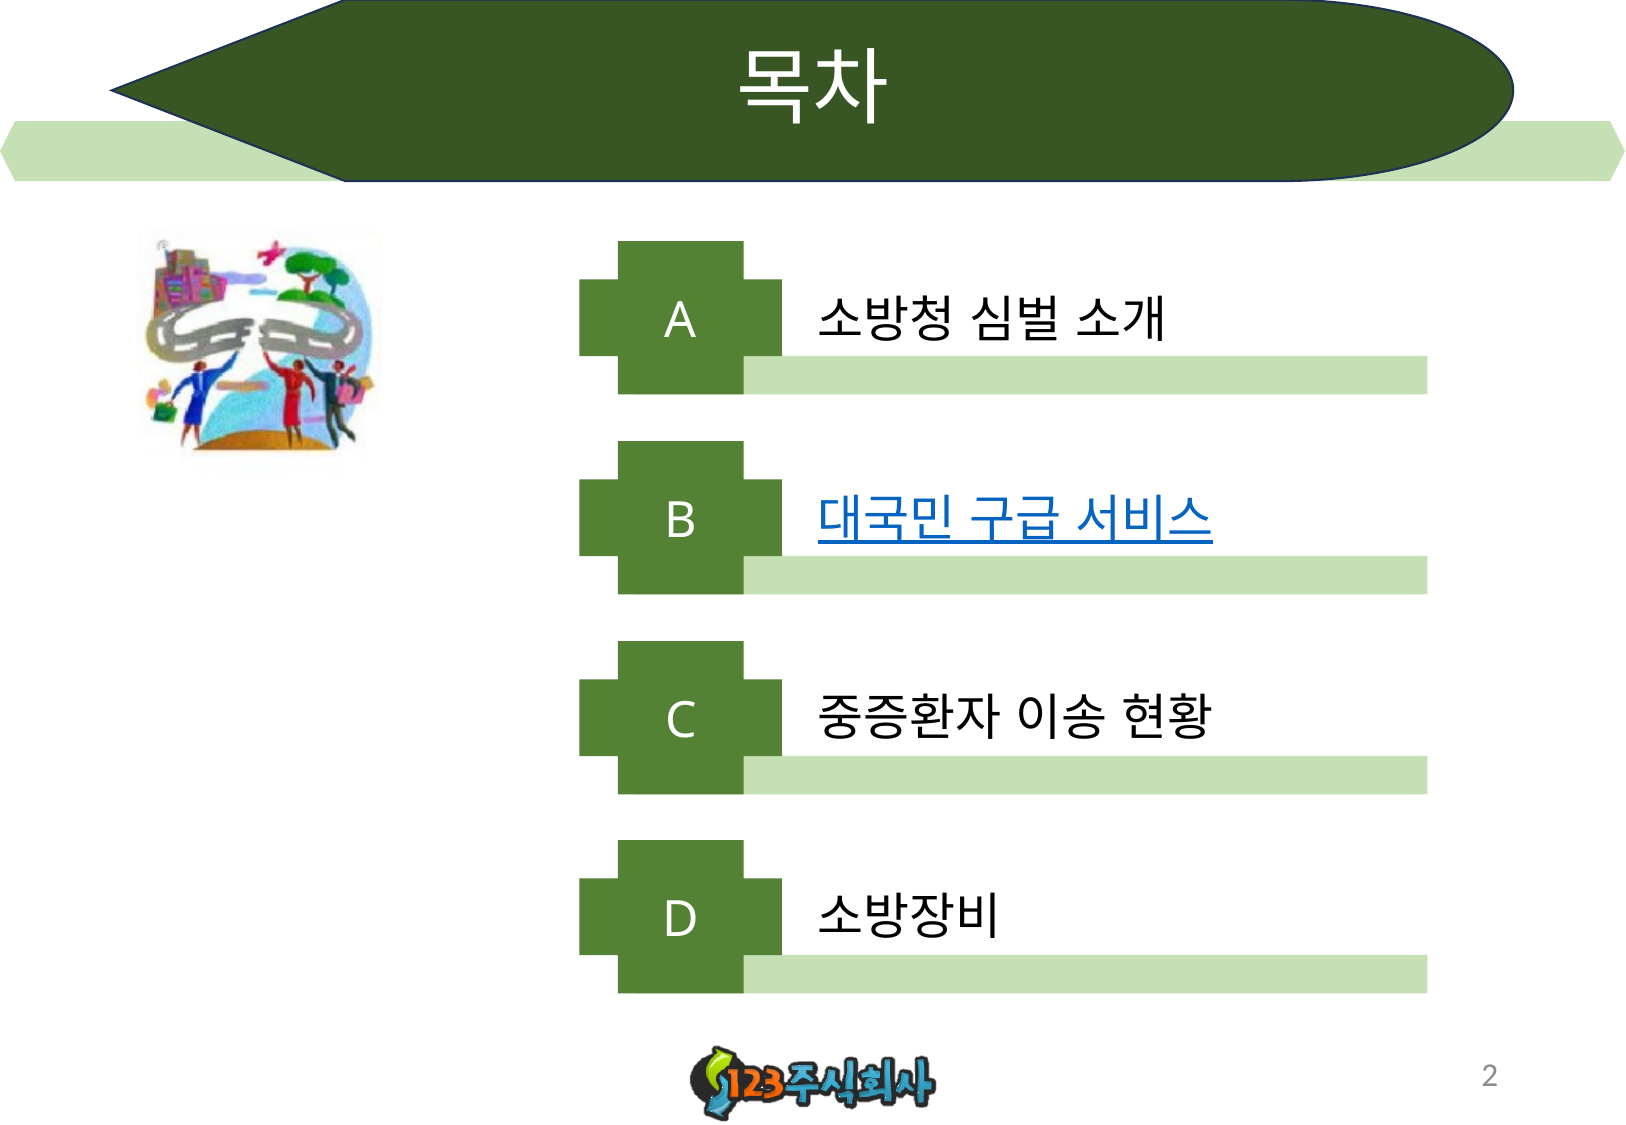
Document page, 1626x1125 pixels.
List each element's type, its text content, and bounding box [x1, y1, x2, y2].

text_box [745, 555, 1428, 595]
text_box A [578, 240, 783, 395]
title 목차 [0, 0, 1625, 182]
text_box [745, 755, 1428, 795]
text_box C [578, 640, 783, 795]
text_box 소방청 심벌 소개 [802, 279, 1438, 355]
text_box 대국민 구급 서비스 [802, 478, 1438, 567]
text_box D [578, 839, 783, 994]
text_box B [578, 440, 783, 595]
text_box [745, 355, 1428, 395]
picture [678, 1032, 947, 1125]
text_box 소방장비 [802, 877, 1438, 953]
slide_number 2 [1147, 1042, 1514, 1103]
text_box [745, 954, 1428, 994]
text_box 중증환자 이송 현황 [802, 678, 1438, 753]
picture [133, 231, 386, 481]
